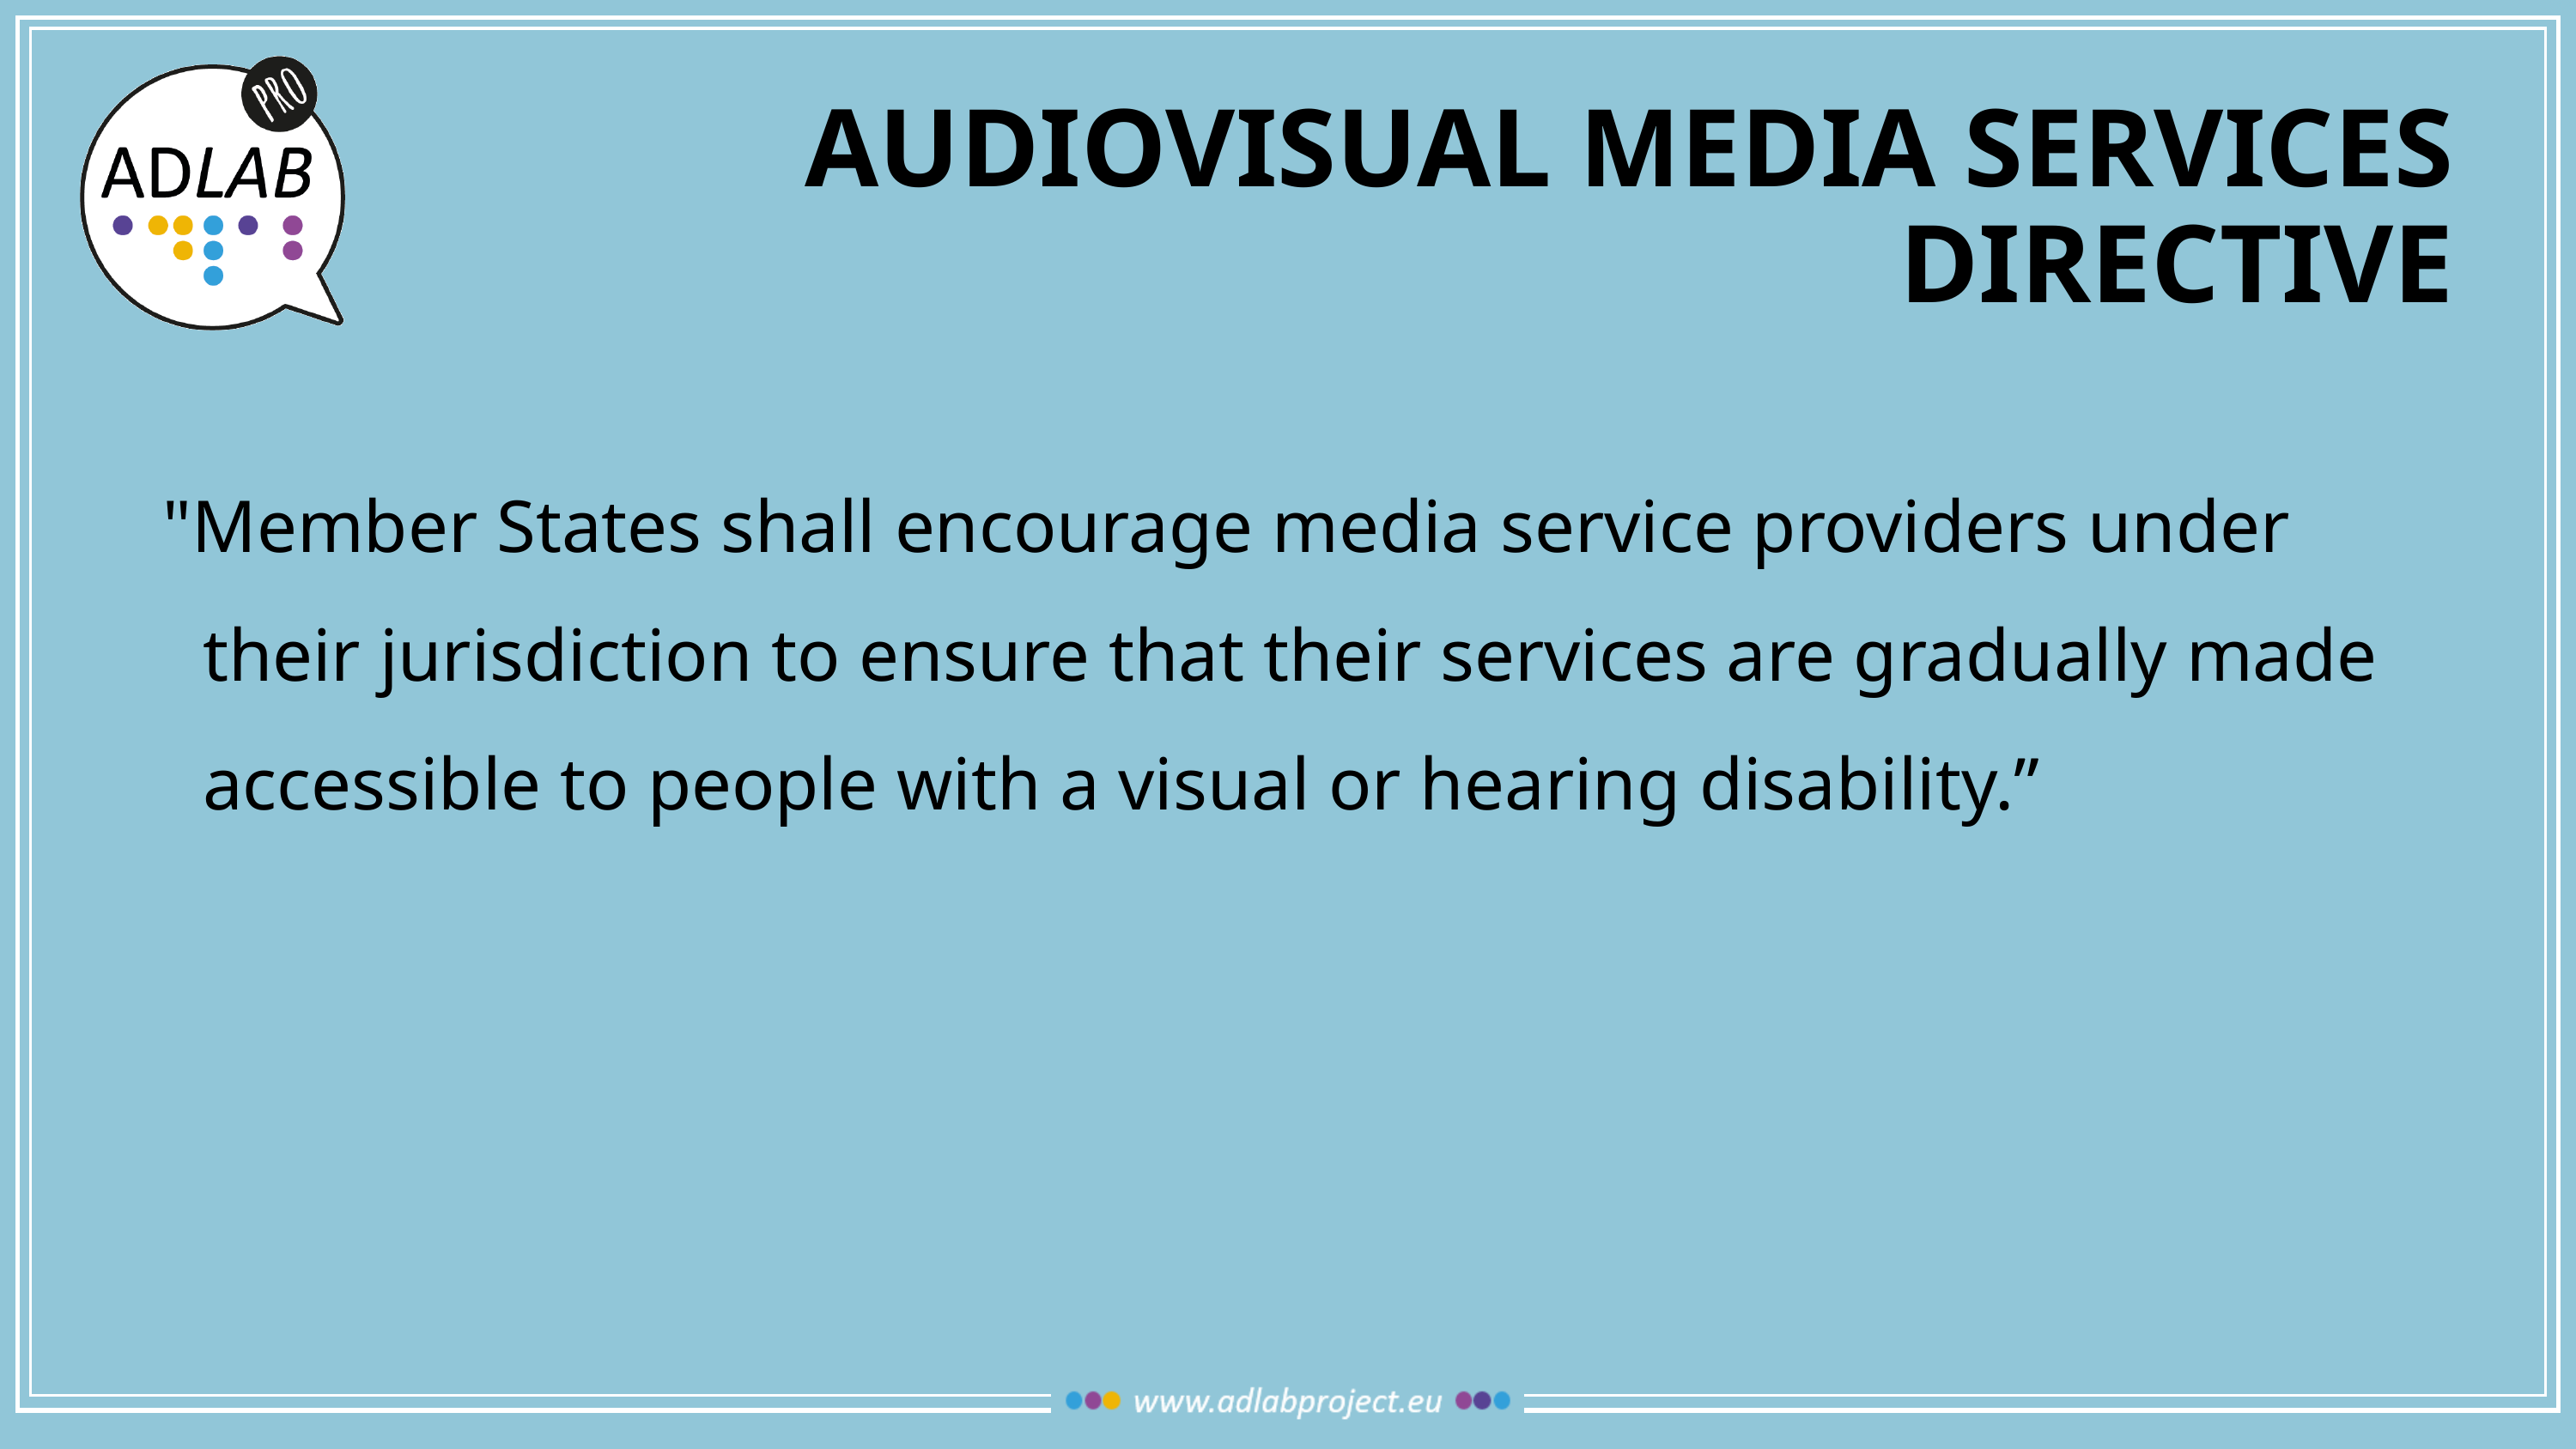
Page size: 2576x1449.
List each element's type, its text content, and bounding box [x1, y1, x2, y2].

list "Member States shall encourage media service providers under their jurisdiction to ensure that their services are gradually made accessible to people with a visual or hearing disability.” [150, 431, 2467, 1181]
picture [1051, 1378, 1524, 1429]
picture [72, 49, 353, 330]
title AUDIOVISUAL MEDIA SERVICES DIRECTIVE [384, 70, 2467, 351]
